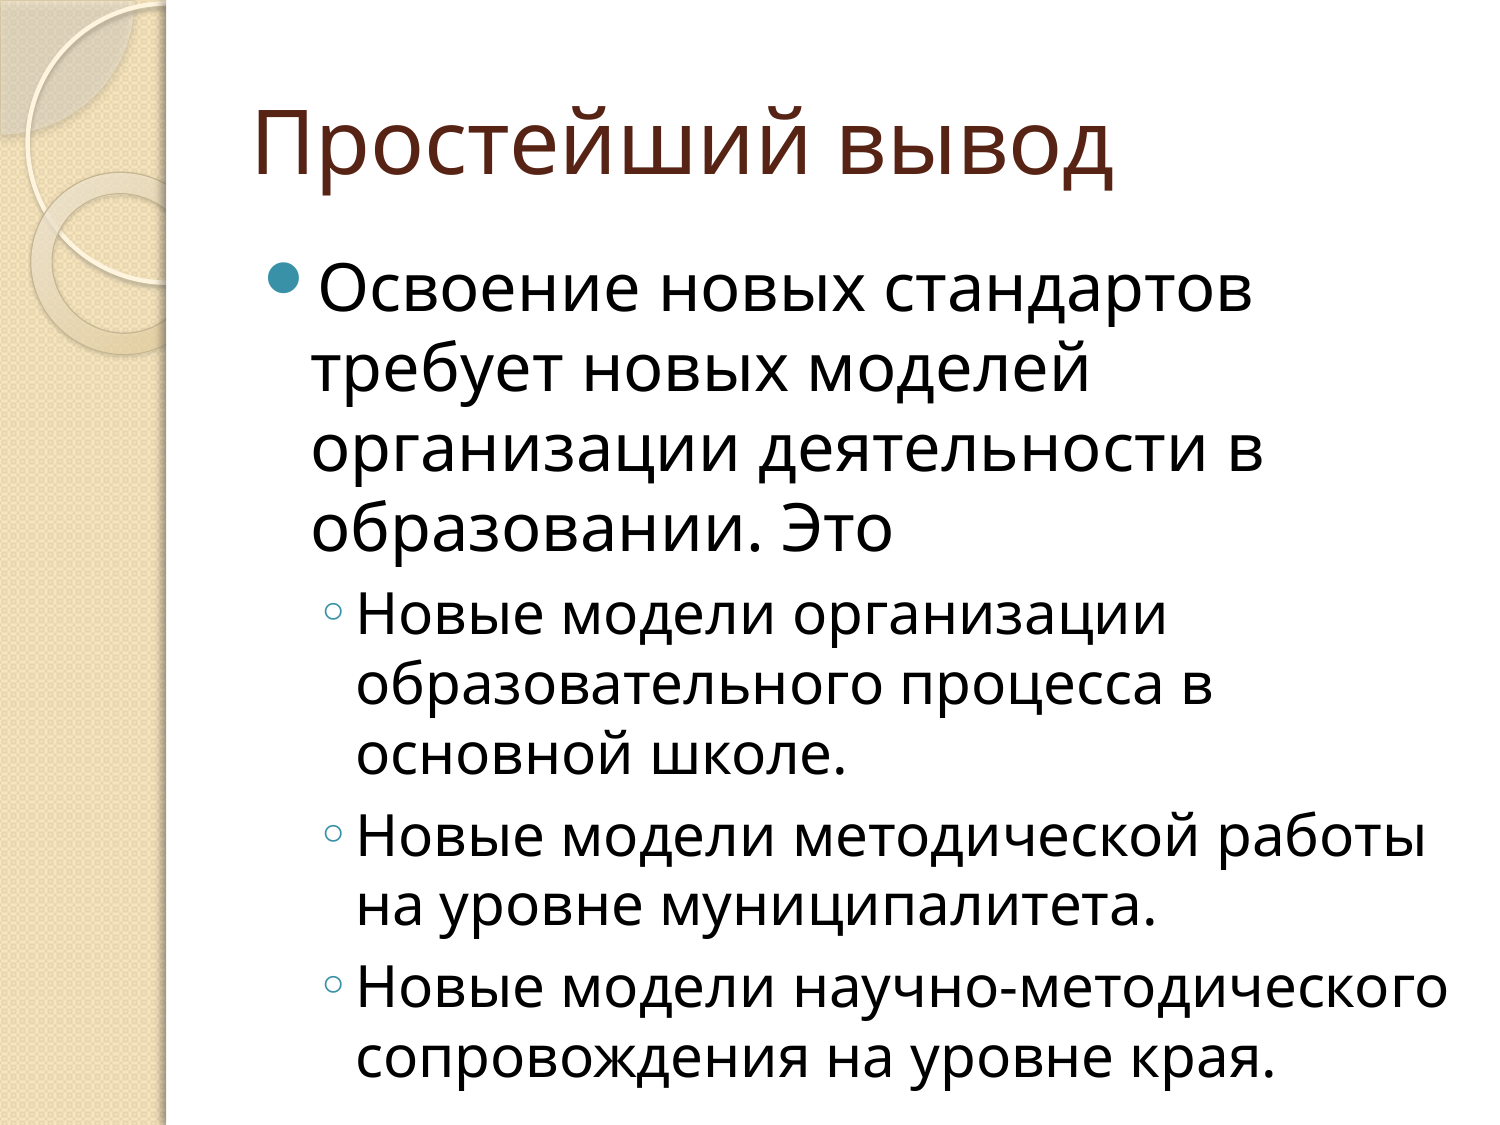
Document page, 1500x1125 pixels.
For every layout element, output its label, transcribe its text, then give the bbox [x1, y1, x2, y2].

title Простейший вывод [235, 45, 1466, 233]
list Освоение новых стандартов требует новых моделей организации деятельности в образовании. Это Новые модели организации образовательного процесса в основной школе. Новые модели методической работы на уровне муниципалитета. Новые модели научно-методического сопровождения на уровне края. [235, 237, 1466, 1025]
